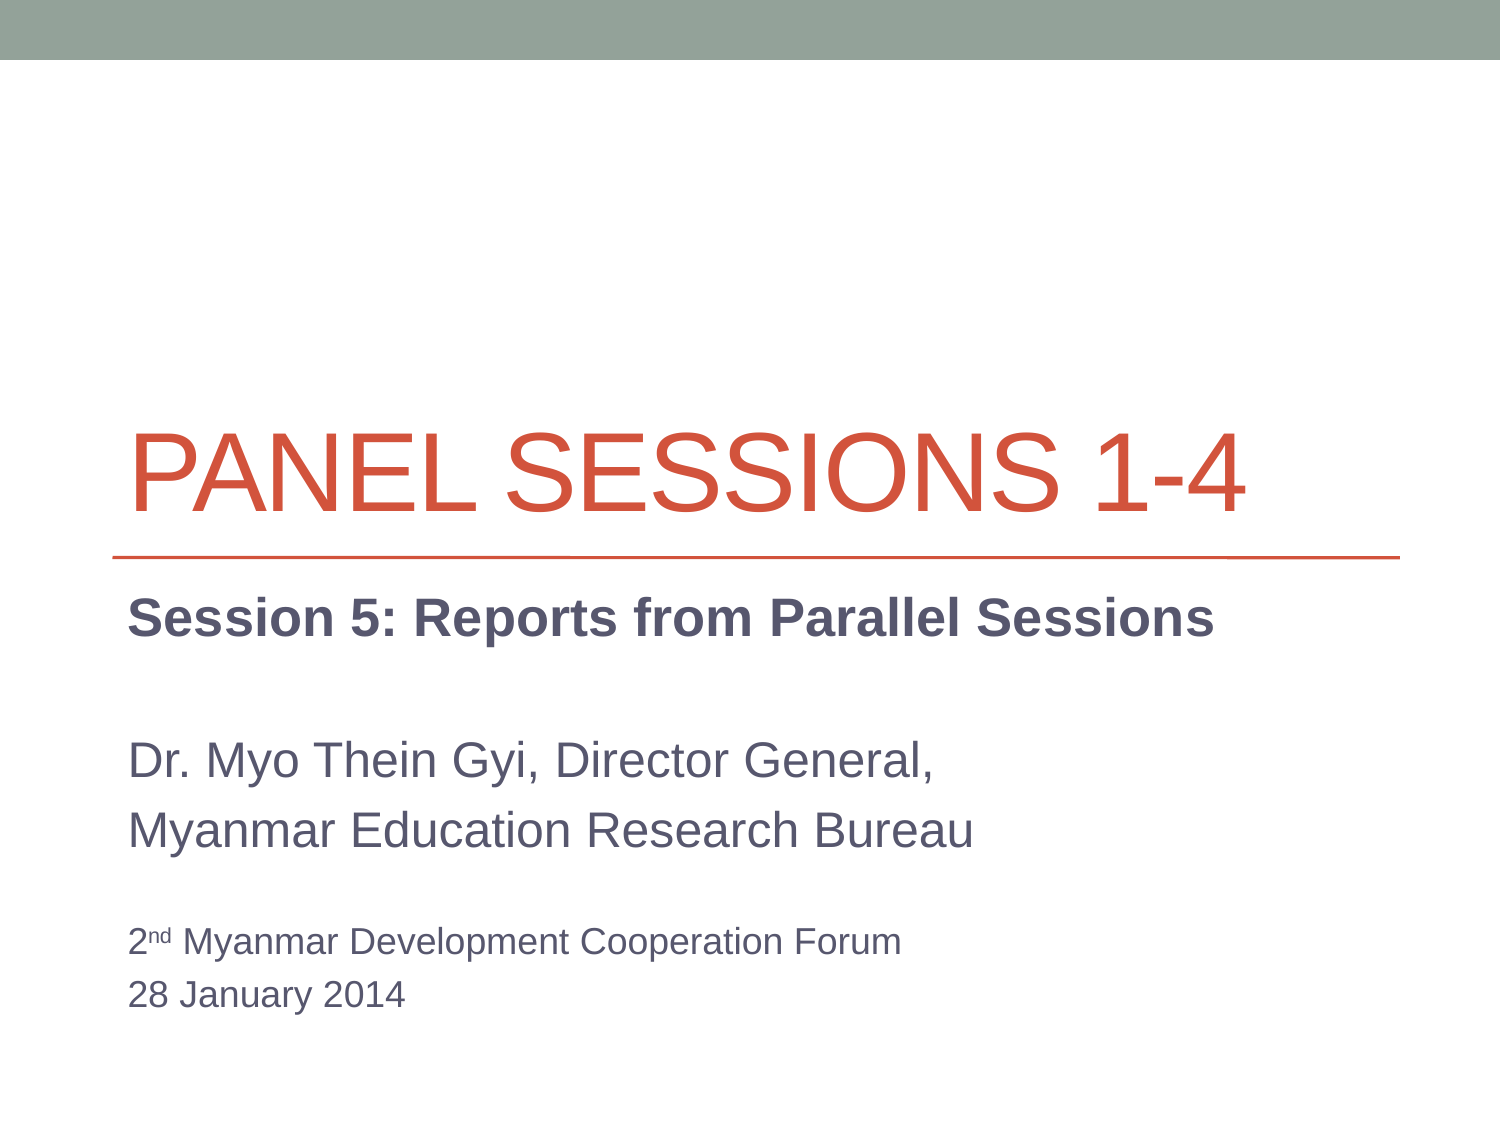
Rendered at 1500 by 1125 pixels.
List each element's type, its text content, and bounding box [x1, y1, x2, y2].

subtitle Session 5: Reports from Parallel Sessions Dr. Myo Thein Gyi, Director General, Myanmar Education Research Bureau 2nd Myanmar Development Cooperation Forum 28 January 2014 [112, 575, 1400, 1062]
title Panel sessions 1-4 [112, 224, 1400, 542]
